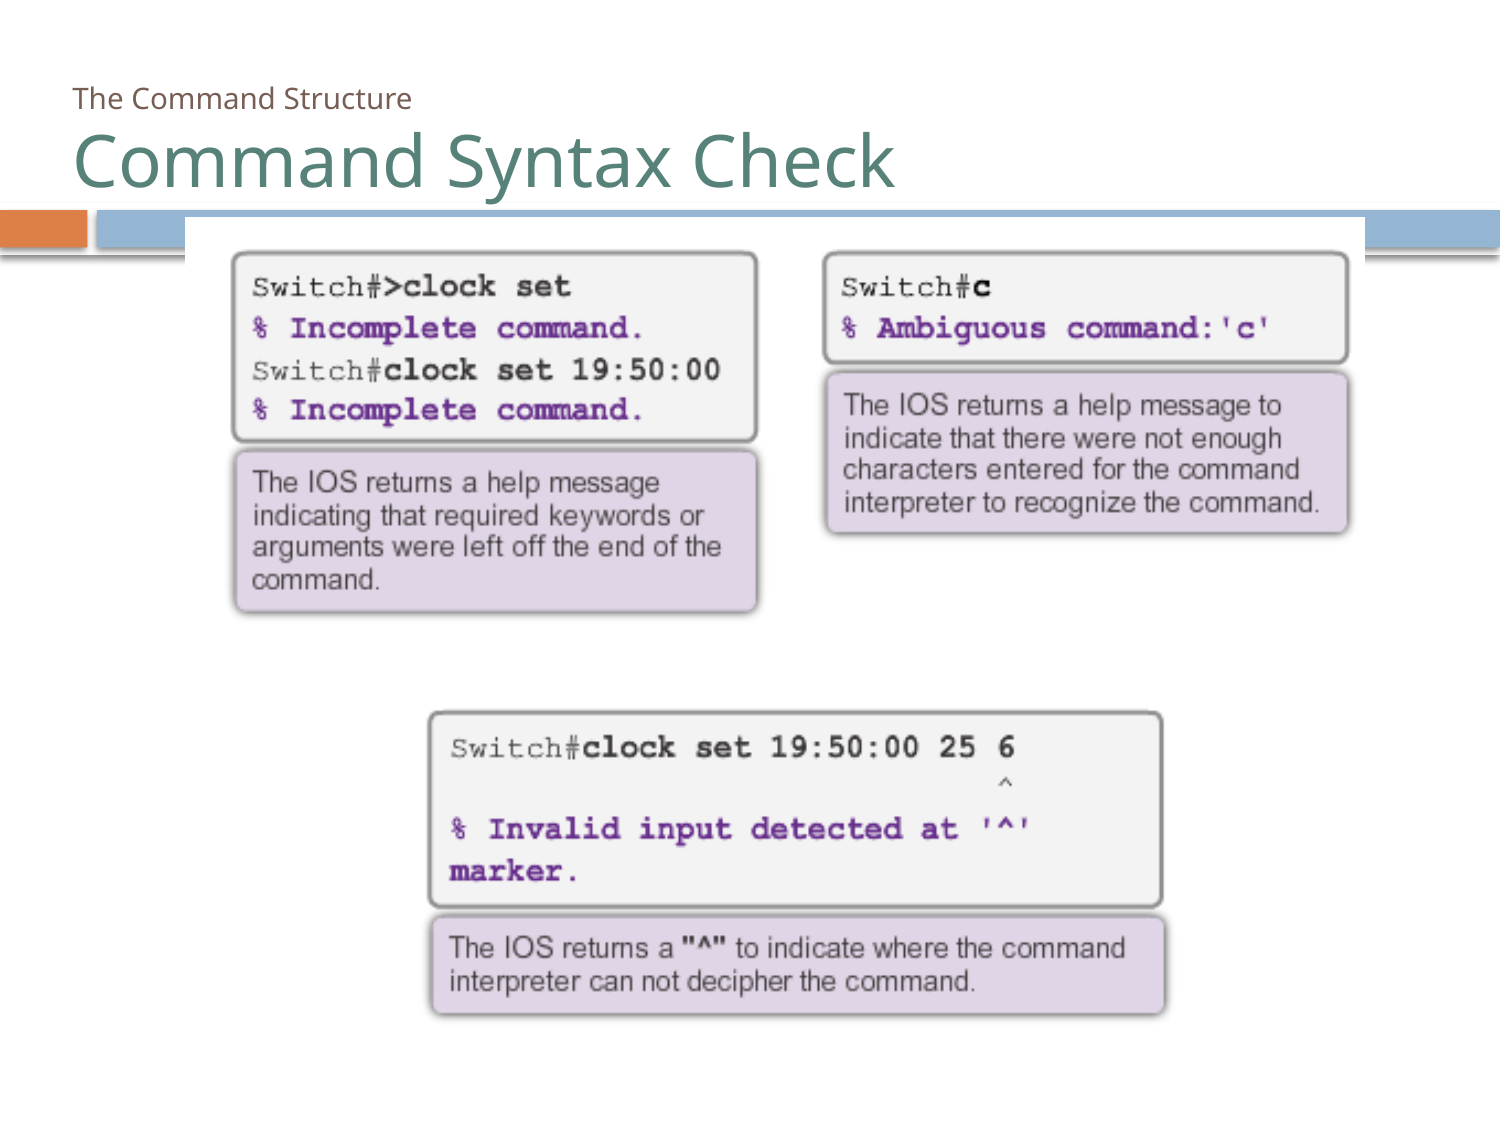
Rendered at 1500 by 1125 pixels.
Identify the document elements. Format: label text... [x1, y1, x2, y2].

picture [185, 217, 1365, 1060]
title The Command Structure Command Syntax Check [57, 72, 1394, 210]
